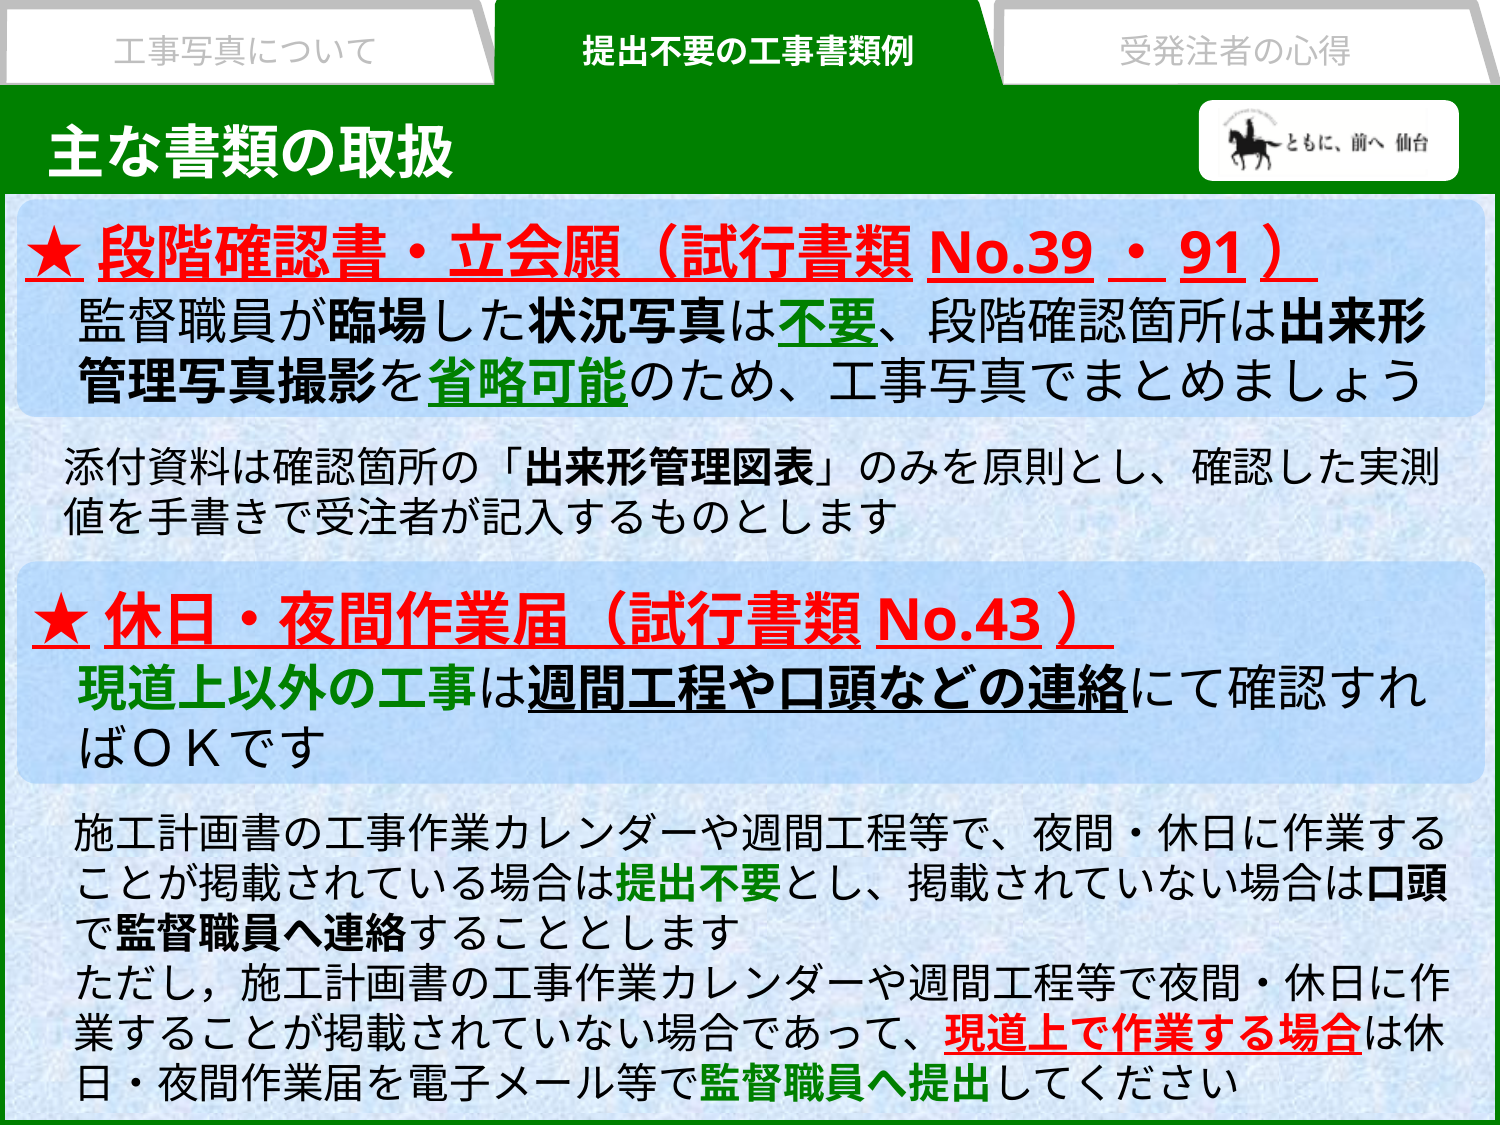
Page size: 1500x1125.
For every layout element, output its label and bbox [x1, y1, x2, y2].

text_box [0, 3, 1500, 1125]
